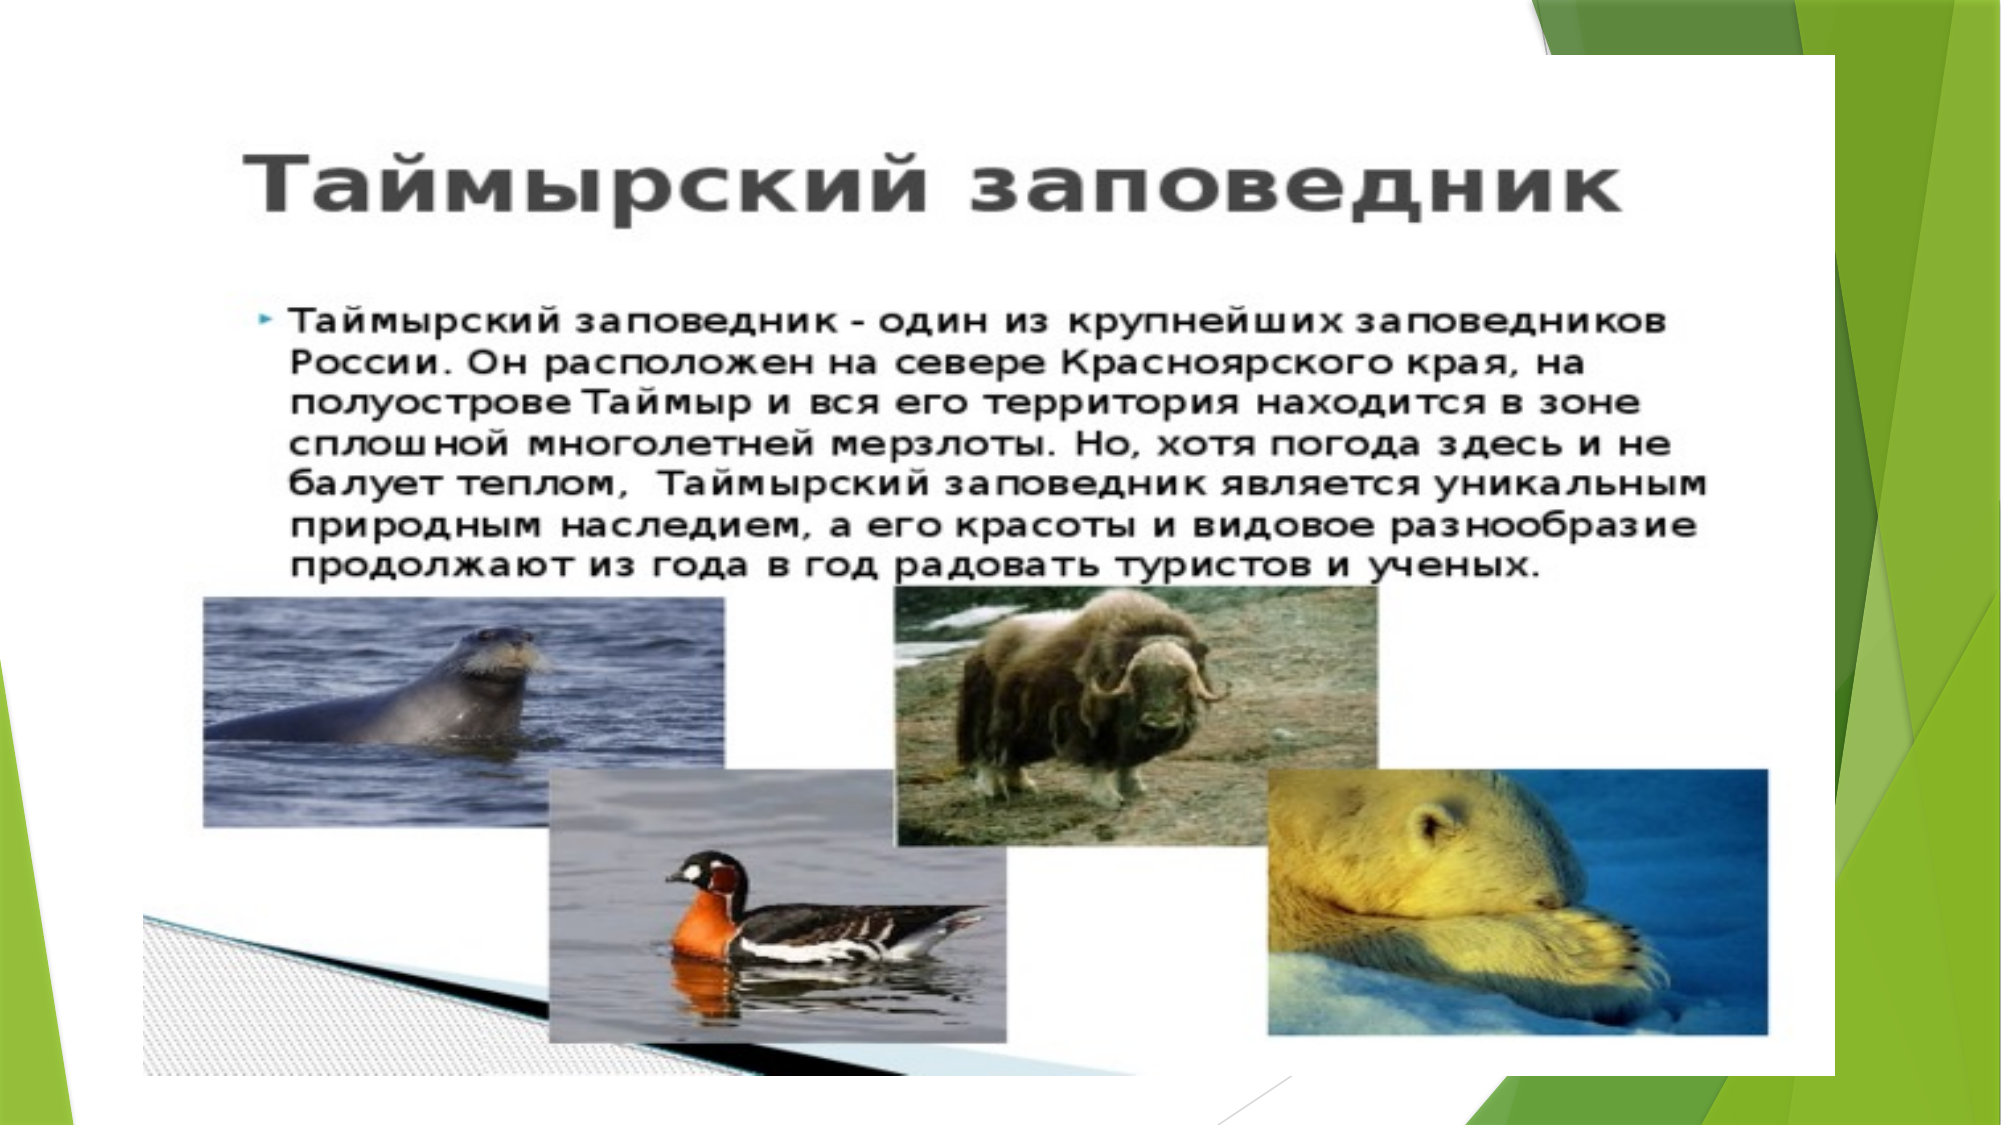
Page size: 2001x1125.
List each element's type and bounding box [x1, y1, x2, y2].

picture [143, 55, 1836, 1077]
